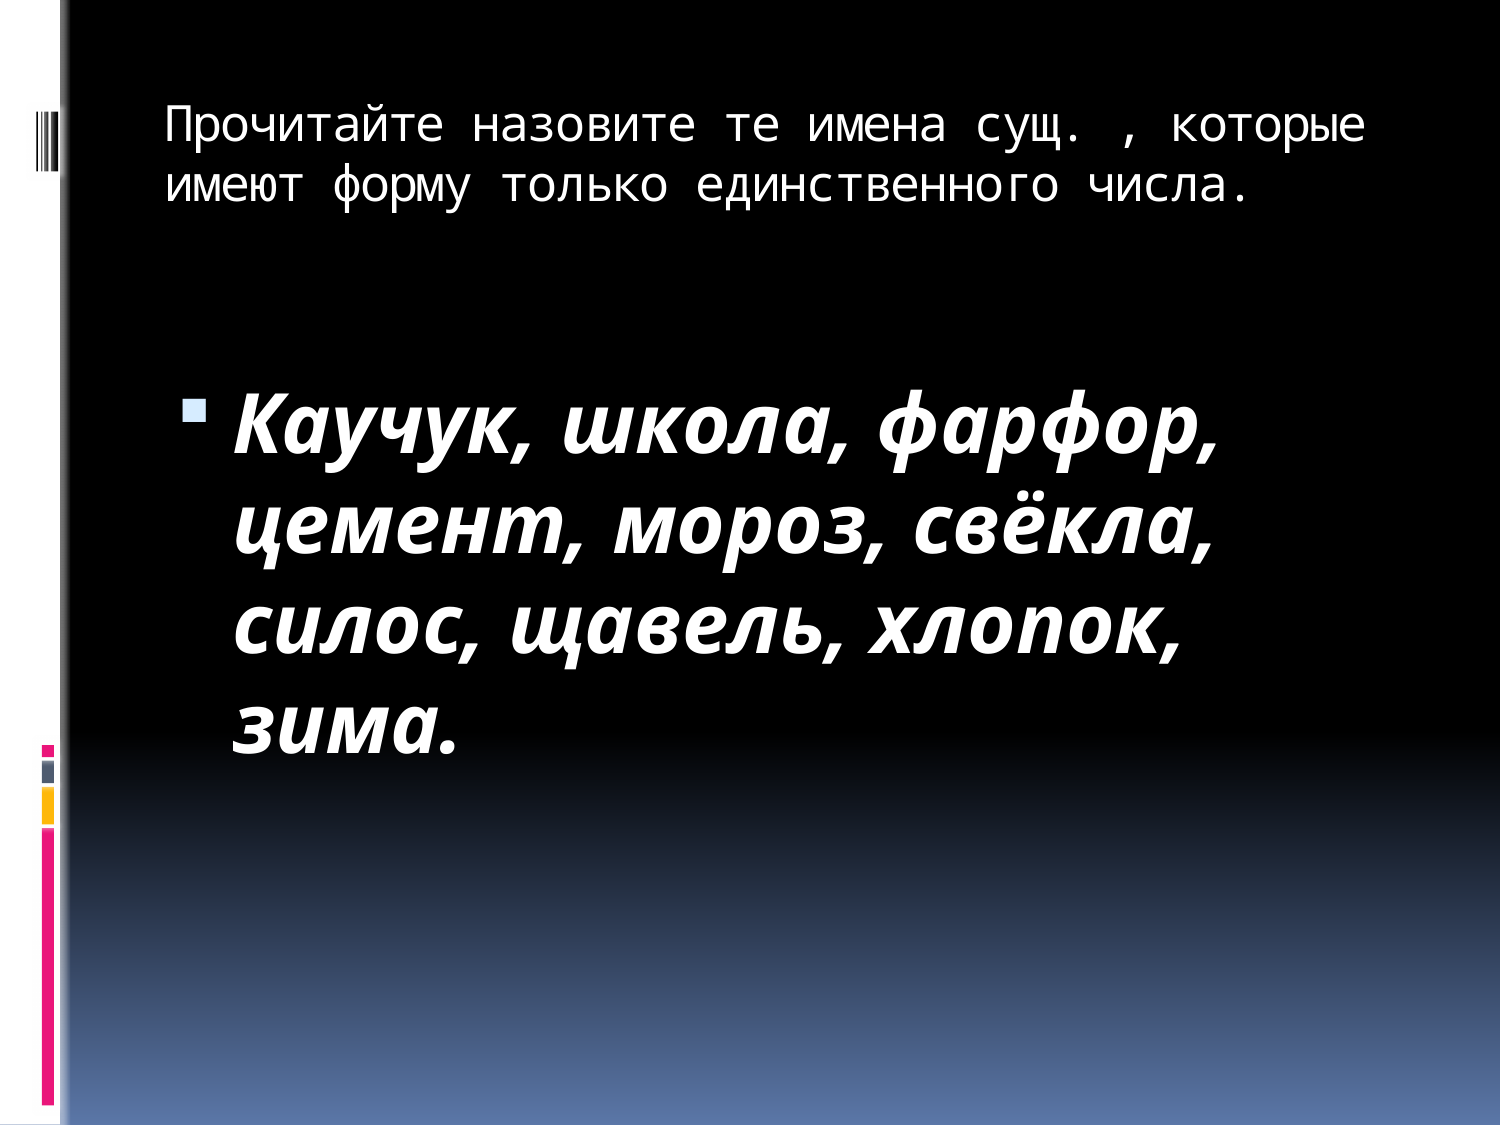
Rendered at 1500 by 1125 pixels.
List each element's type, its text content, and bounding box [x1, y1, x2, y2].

list Каучук, школа, фарфор, цемент, мороз, свёкла, силос, щавель, хлопок, зима. [150, 363, 1425, 1043]
title Прочитайте назовите те имена сущ. , которые имеют форму только единственного числа. [150, 83, 1425, 234]
